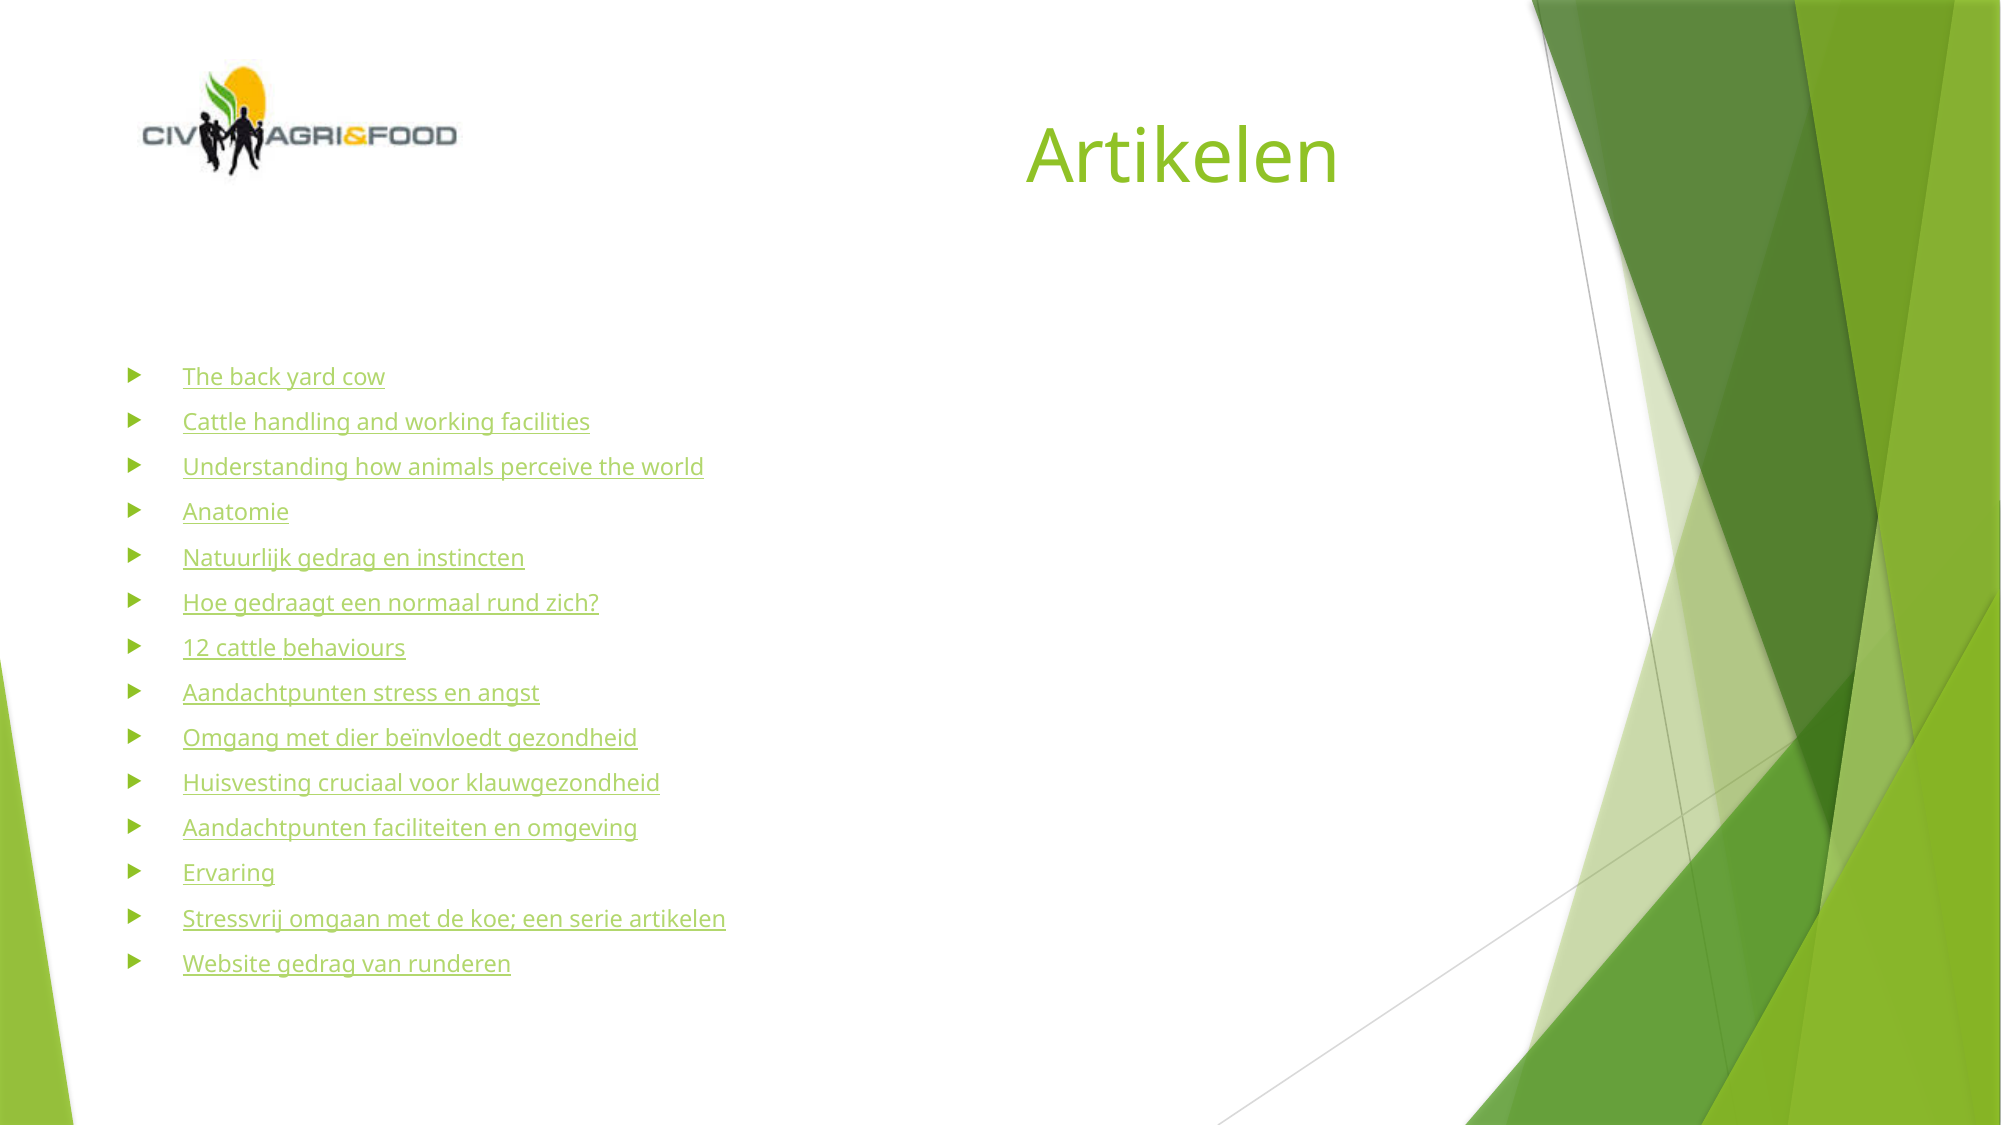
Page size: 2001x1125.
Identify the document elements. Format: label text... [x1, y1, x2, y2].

list The back yard cow Cattle handling and working facilities Understanding how animals perceive the world Anatomie Natuurlijk gedrag en instincten Hoe gedraagt een normaal rund zich? 12 cattle behaviours Aandachtpunten stress en angst Omgang met dier beïnvloedt gezondheid Huisvesting cruciaal voor klauwgezondheid Aandachtpunten faciliteiten en omgeving Ervaring Stressvrij omgaan met de koe; een serie artikelen Website gedrag van runderen [111, 354, 1522, 992]
title Artikelen [111, 99, 1522, 317]
picture [137, 59, 463, 99]
